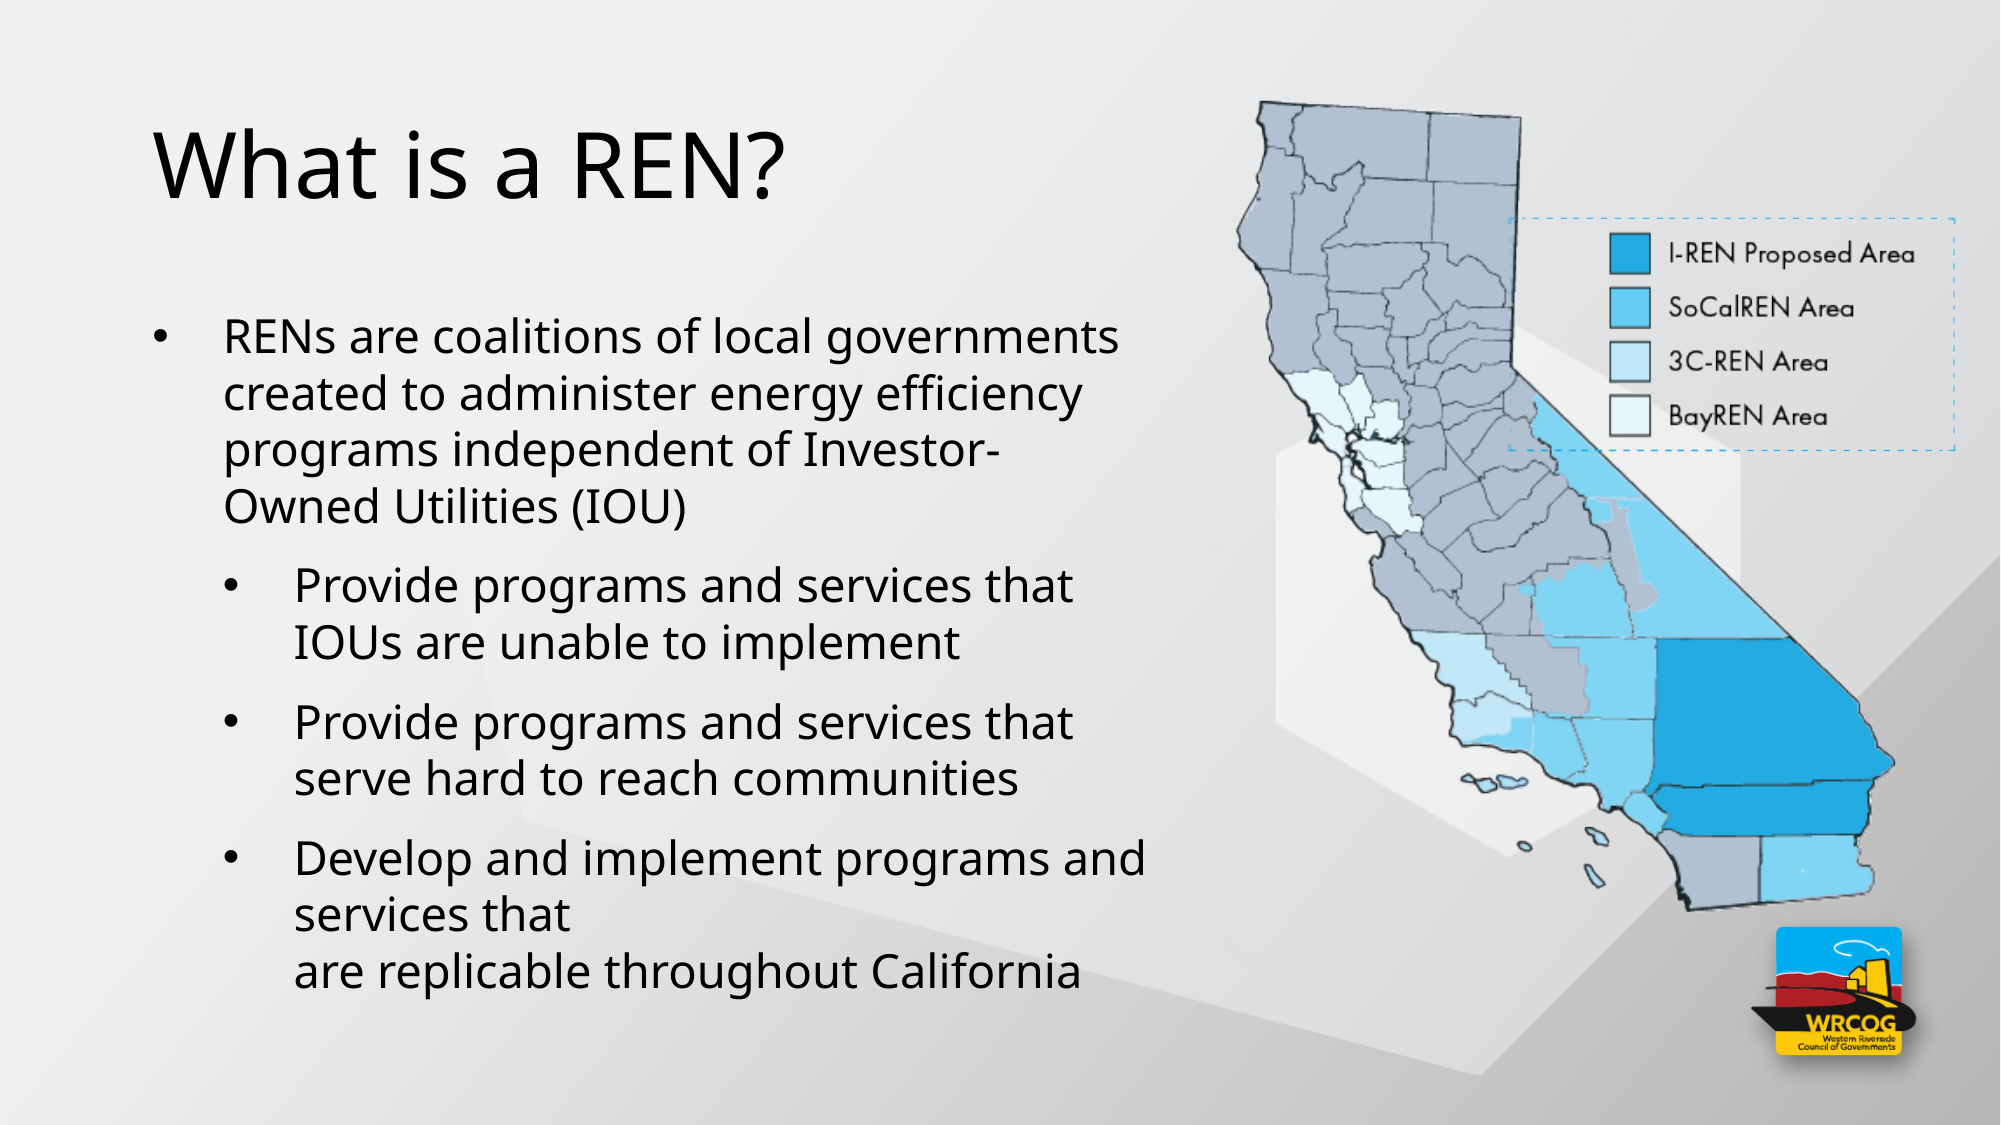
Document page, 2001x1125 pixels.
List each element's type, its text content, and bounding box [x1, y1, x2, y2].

picture [0, 0, 2001, 1125]
list RENs are coalitions of local governments created to administer energy efficiency programs independent of Investor-Owned Utilities (IOU) Provide programs and services that IOUs are unable to implement Provide programs and services that serve hard to reach communities Develop and implement programs and services that are replicable throughout California [137, 299, 1167, 1014]
title What is a REN? [137, 59, 1166, 278]
